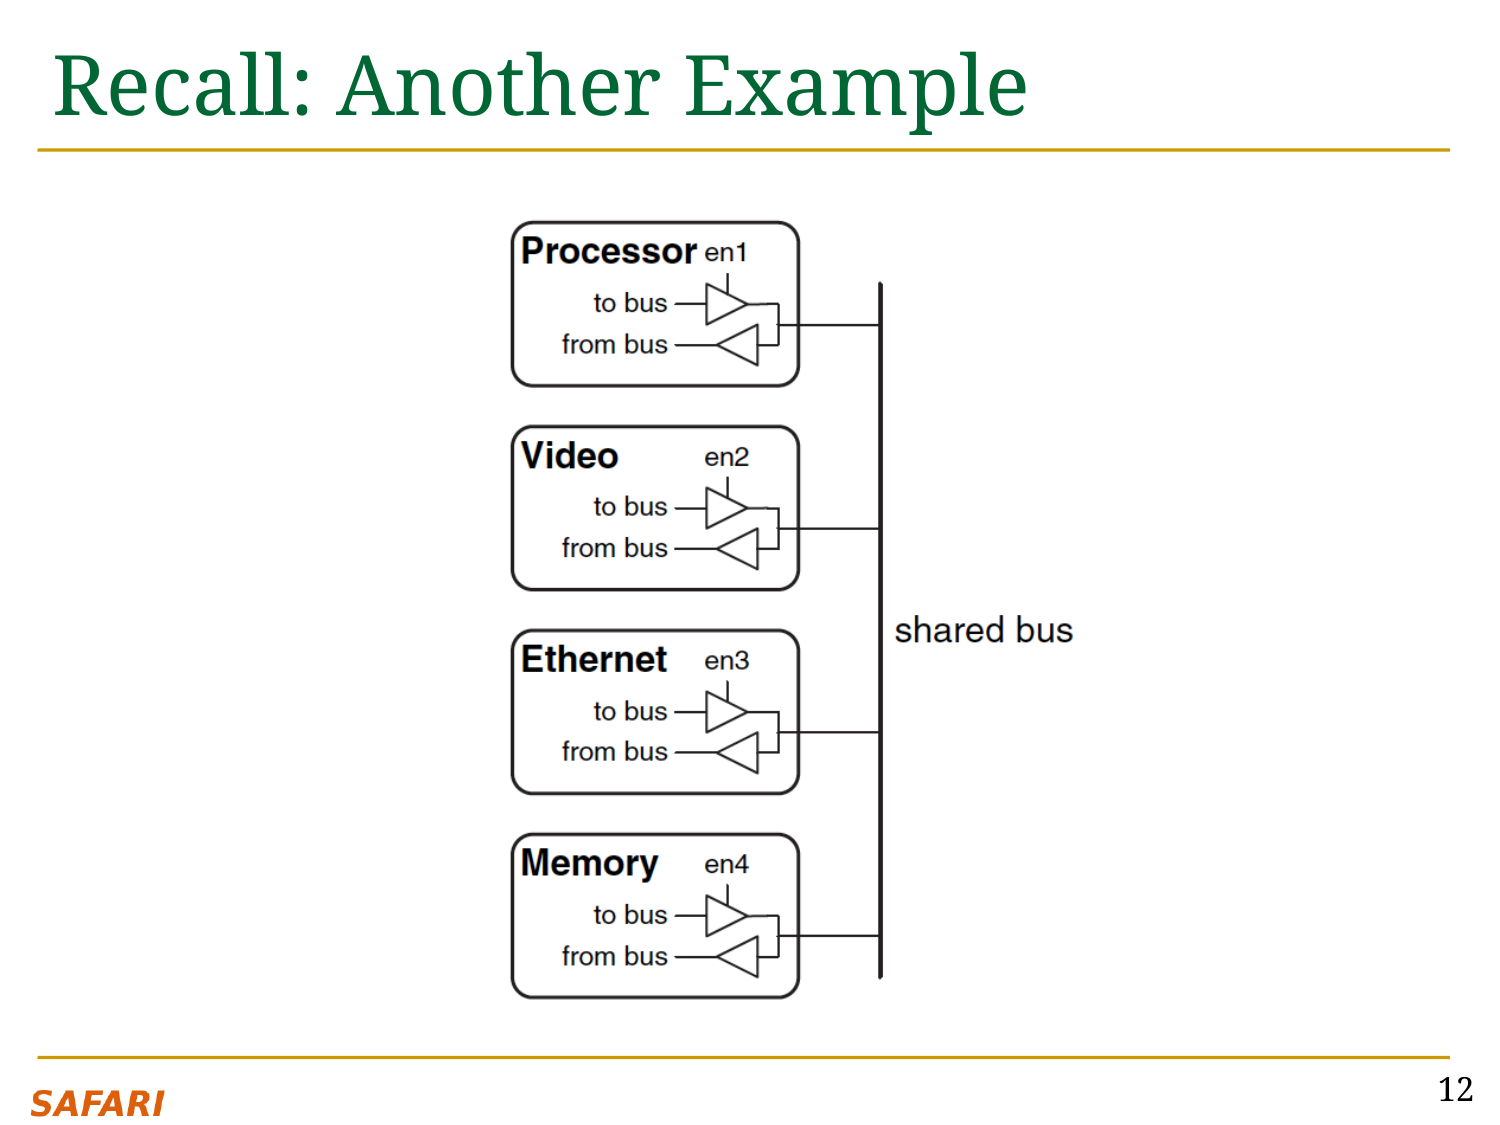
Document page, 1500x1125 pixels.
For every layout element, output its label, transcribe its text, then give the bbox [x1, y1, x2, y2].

title Recall: Another Example [37, 24, 1450, 170]
slide_number 12 [1139, 1045, 1490, 1121]
picture [474, 181, 1100, 1046]
picture [29, 1083, 169, 1124]
